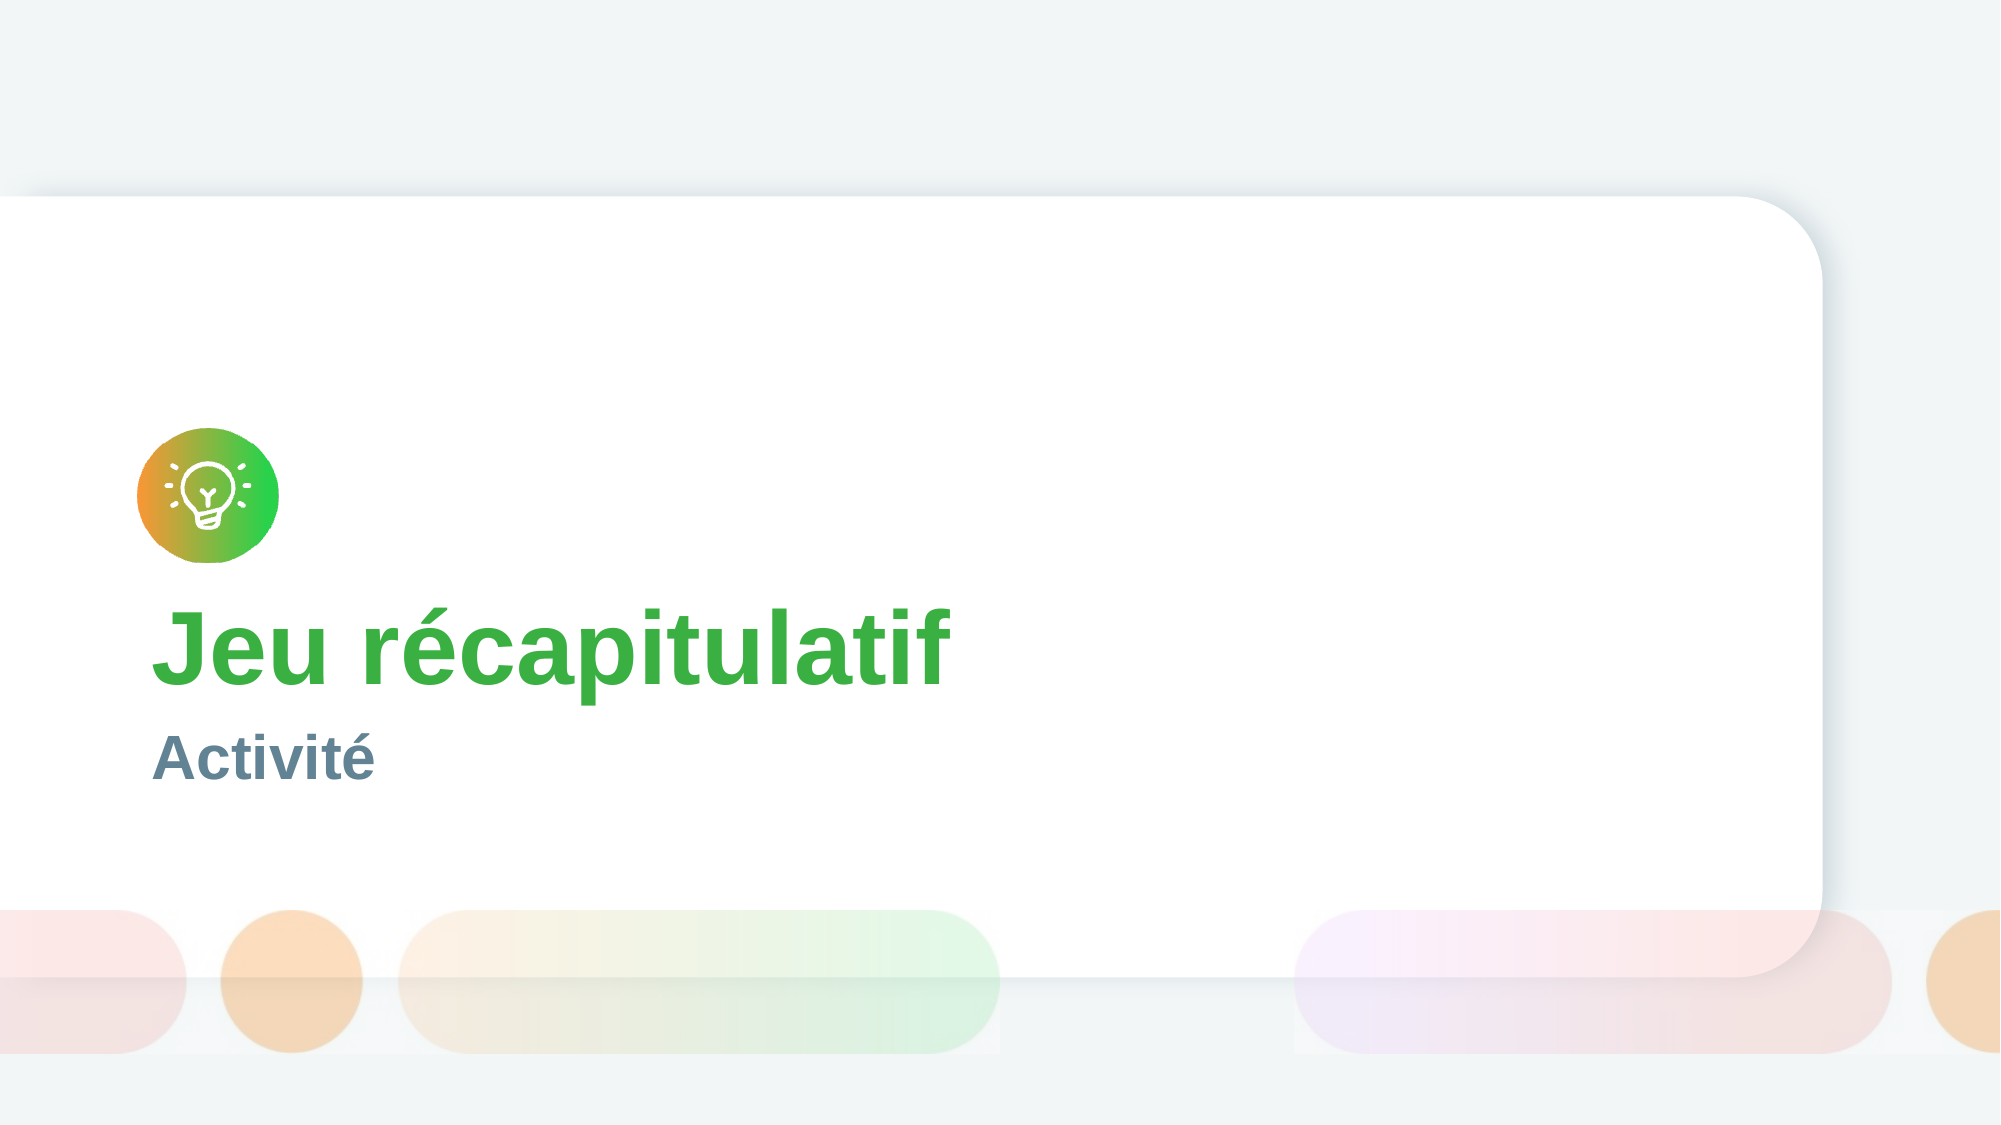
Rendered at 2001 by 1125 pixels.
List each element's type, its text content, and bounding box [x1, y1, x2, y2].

picture [136, 427, 279, 563]
title Jeu récapitulatif [136, 360, 1729, 714]
list Activité [136, 717, 1729, 871]
